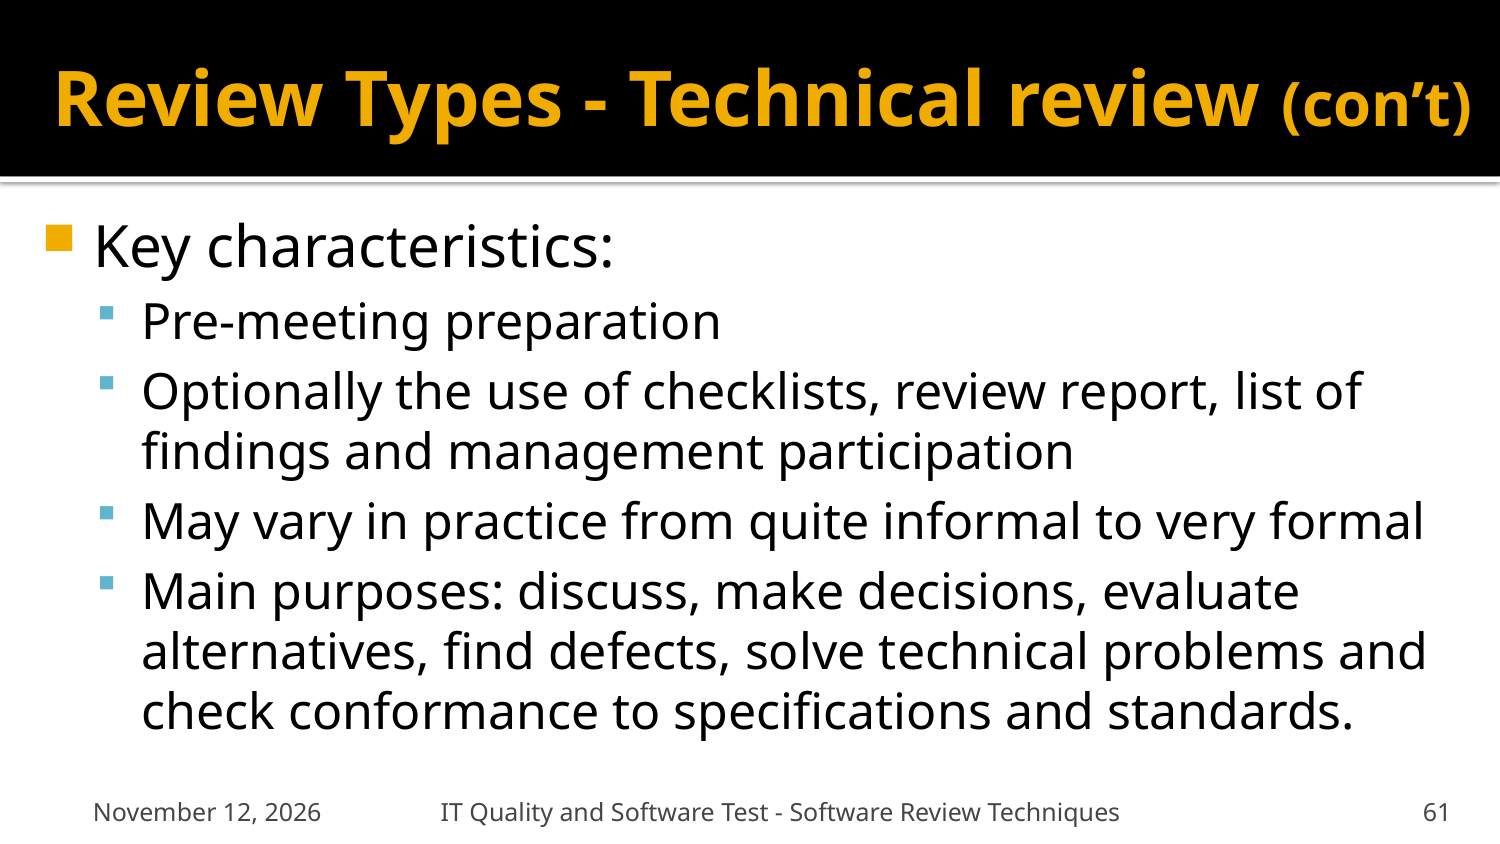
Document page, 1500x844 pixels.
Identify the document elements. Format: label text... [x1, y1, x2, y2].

footer IT Quality and Software Test - Software Review Techniques [433, 796, 1337, 831]
slide_number 61 [1345, 796, 1467, 831]
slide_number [75, 796, 425, 831]
list Key characteristics: Pre-meeting preparation Optionally the use of checklists, review report, list of findings and management participation May vary in practice from quite informal to very formal Main purposes: discuss, make decisions, evaluate alternatives, find defects, solve technical problems and check conformance to specifications and standards. [12, 194, 1500, 747]
title Review Types - Technical review (con’t) [37, 19, 1500, 174]
